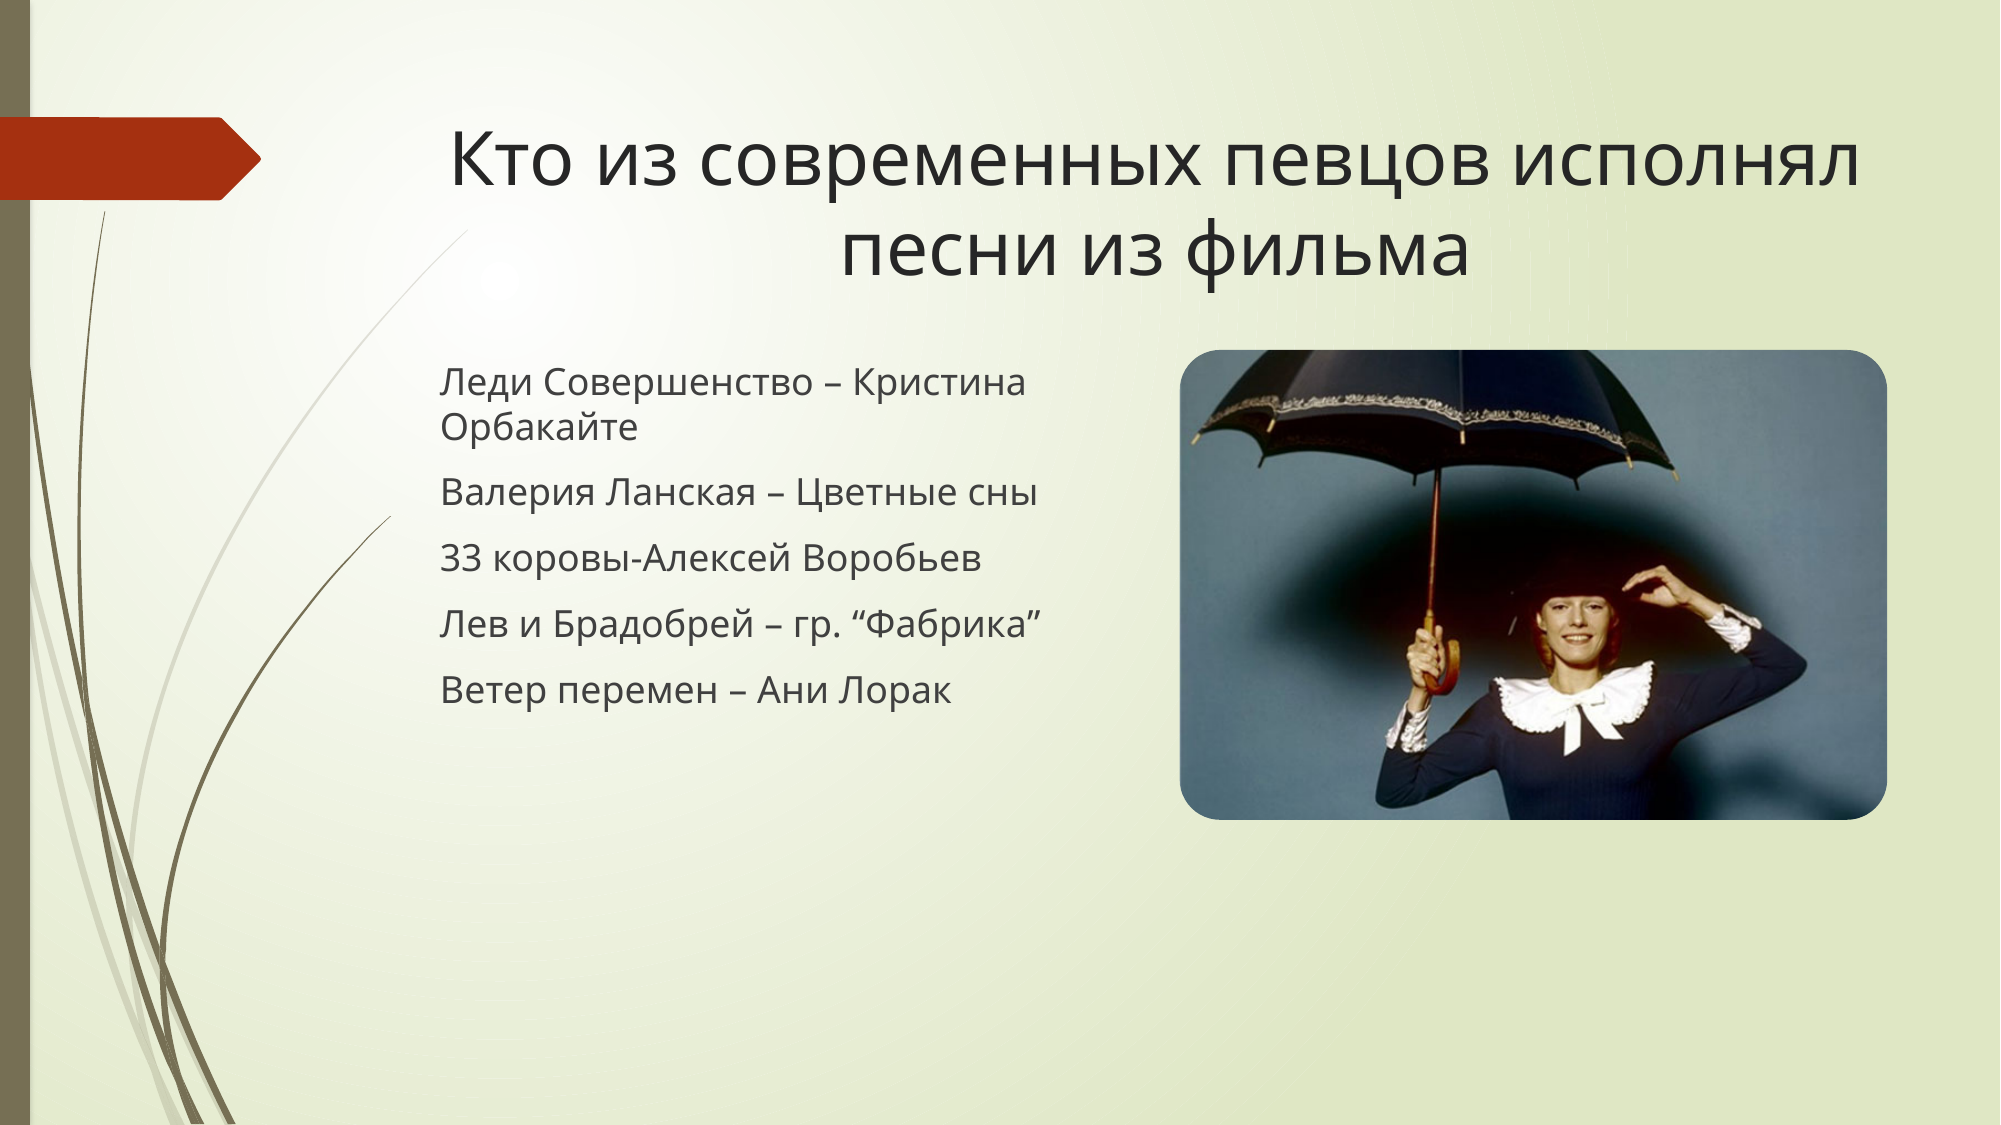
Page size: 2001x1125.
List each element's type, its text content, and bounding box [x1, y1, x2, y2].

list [1179, 349, 1888, 821]
title Кто из современных певцов исполнял песни из фильма [425, 102, 1888, 313]
list Леди Совершенство – Кристина Орбакайте Валерия Ланская – Цветные сны 33 коровы-Алексей Воробьев Лев и Брадобрей – гр. “Фабрика” Ветер перемен – Ани Лорак [424, 350, 1133, 970]
